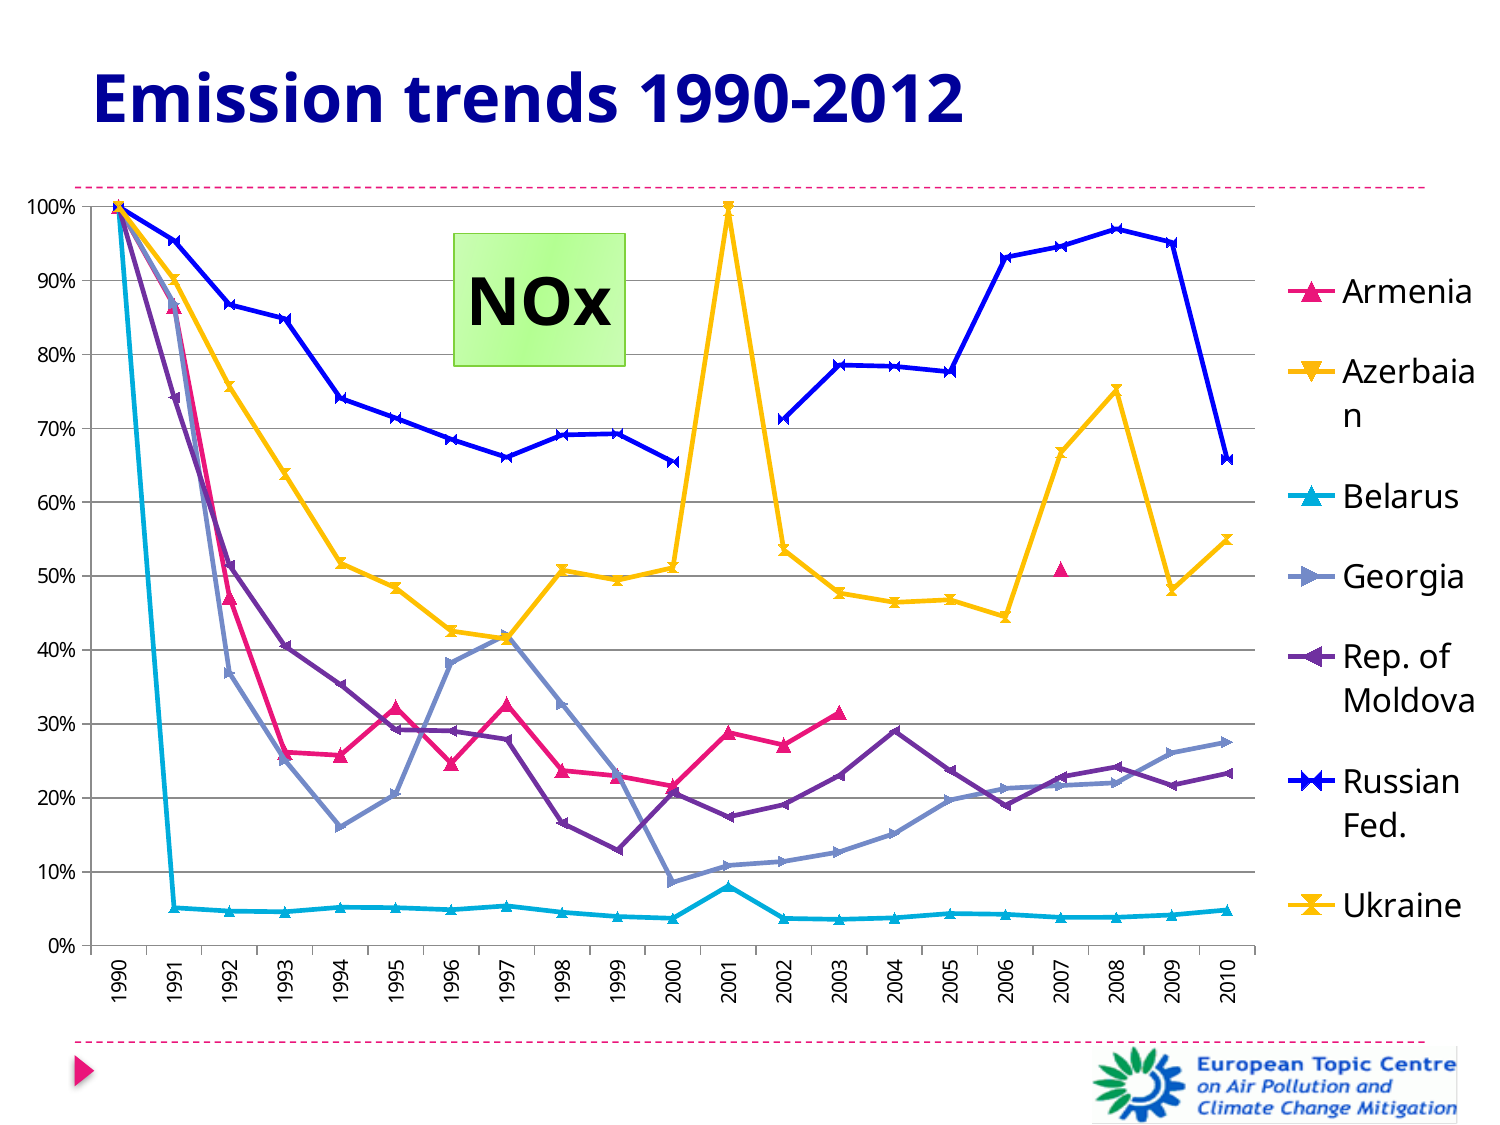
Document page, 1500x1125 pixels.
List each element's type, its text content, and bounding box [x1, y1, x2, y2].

chart [0, 172, 1500, 1011]
picture [1092, 1046, 1459, 1125]
title Emission trends 1990-2012 [76, 42, 1427, 144]
